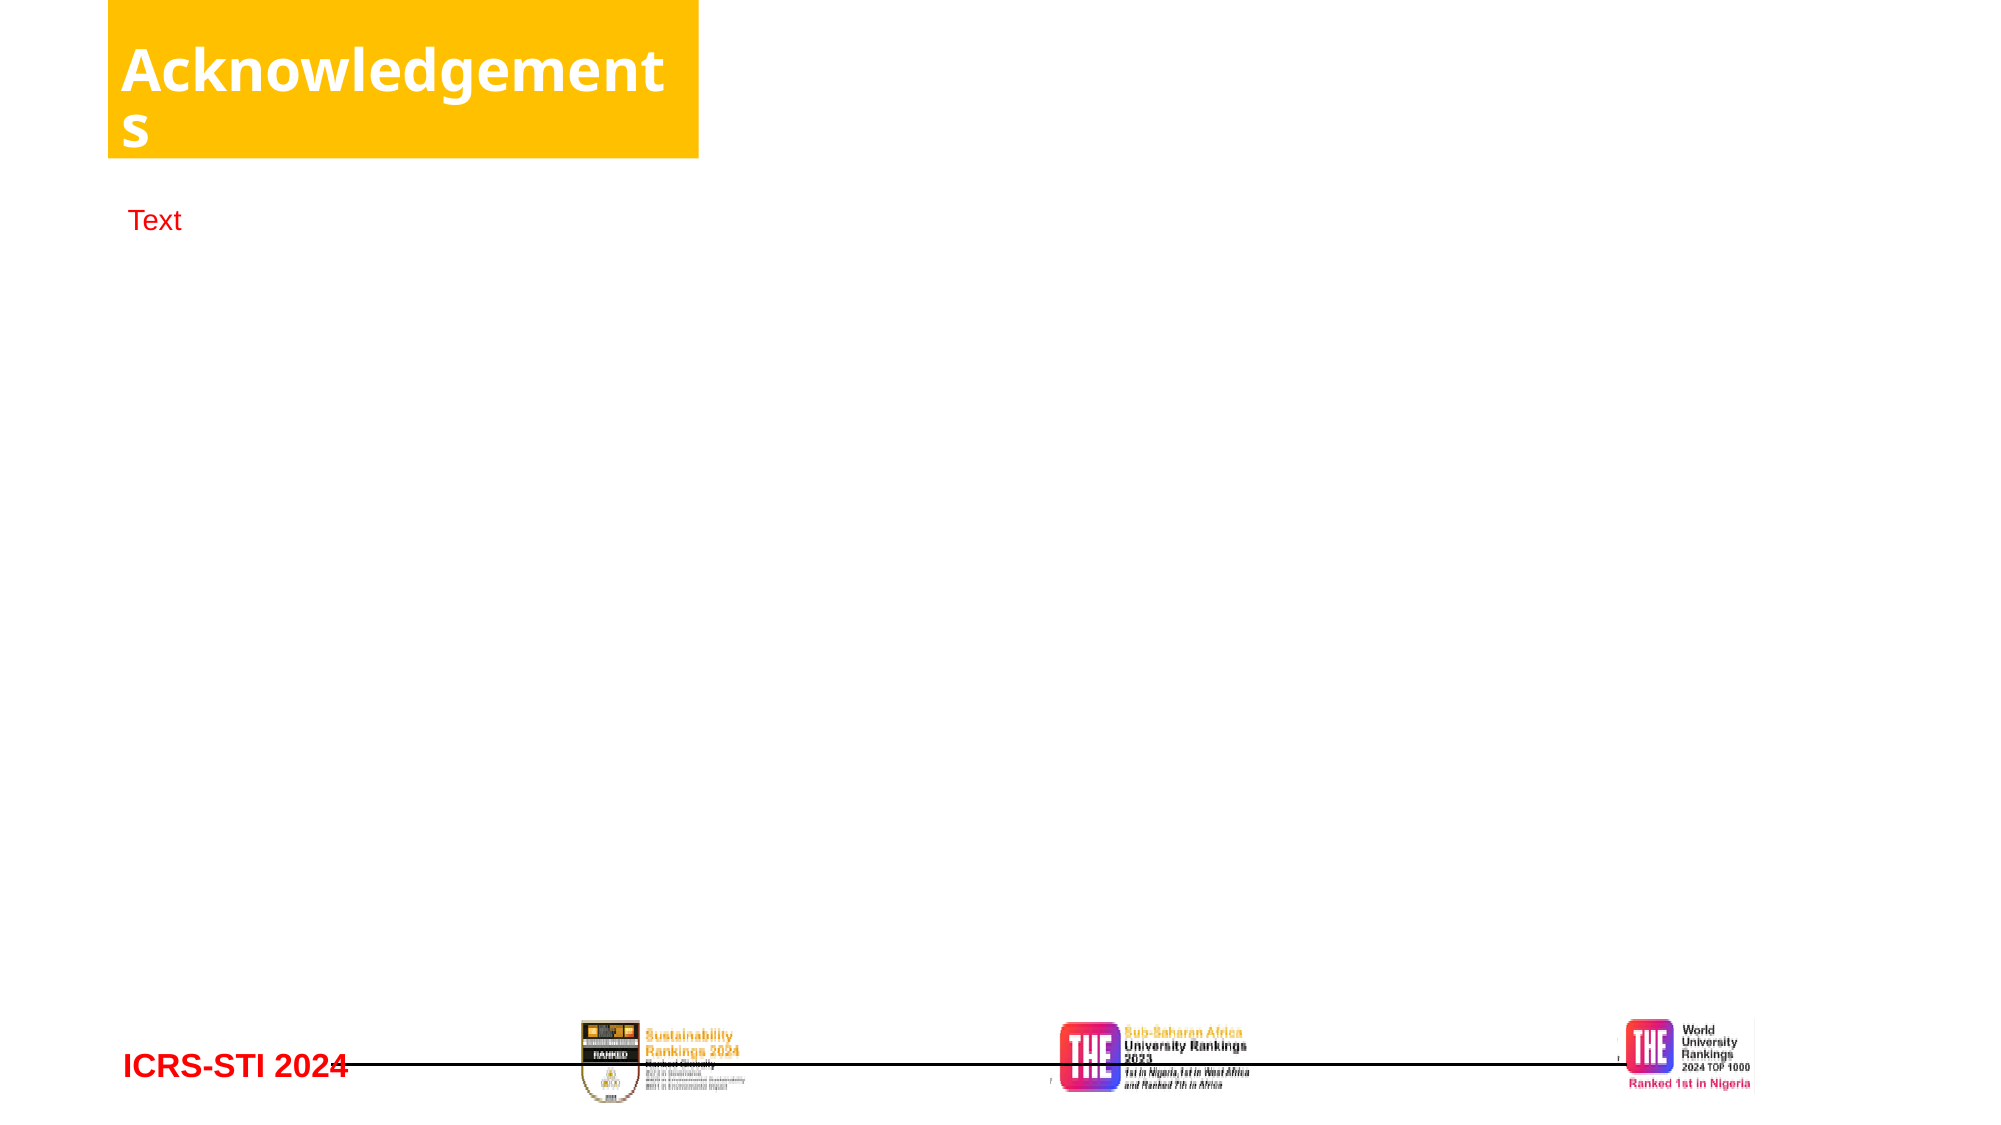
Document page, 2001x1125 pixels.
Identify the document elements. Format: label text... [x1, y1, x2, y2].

list Text [112, 193, 1868, 966]
picture [1617, 1019, 1755, 1094]
picture [1050, 1021, 1254, 1063]
picture [1050, 1066, 1254, 1101]
picture [572, 1019, 751, 1063]
footer ICRS-STI 2024 [108, 1037, 686, 1098]
text_box Acknowledgements [106, 39, 707, 128]
picture [572, 1066, 751, 1103]
